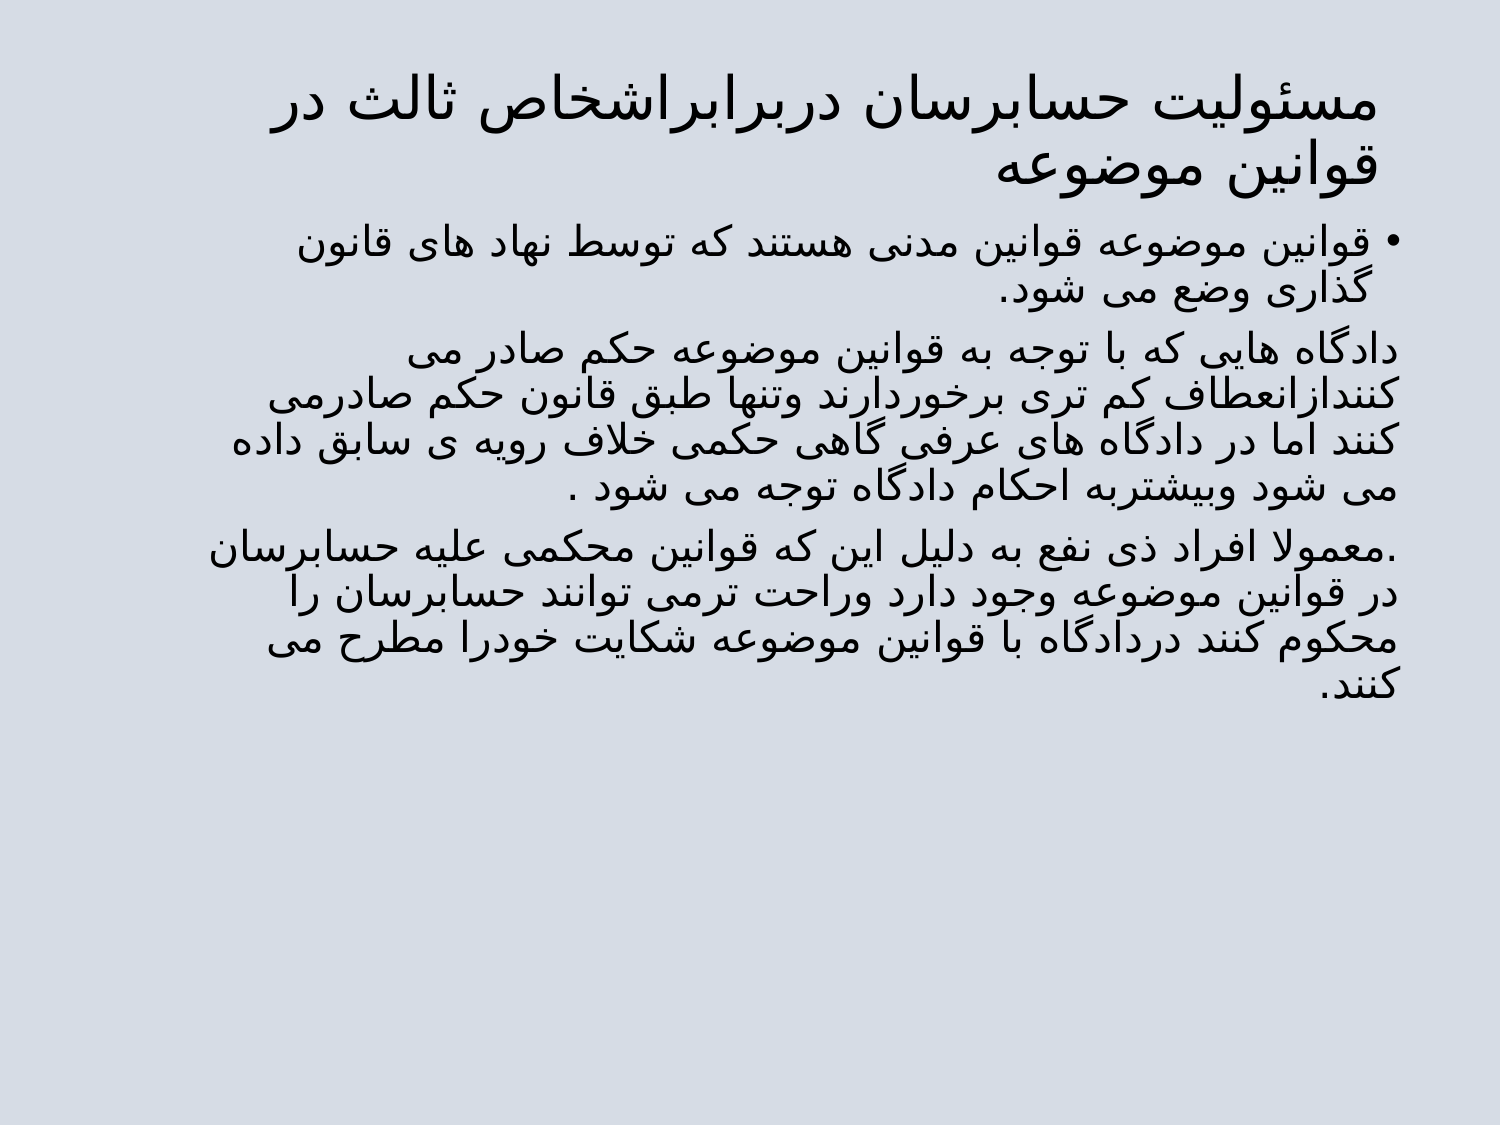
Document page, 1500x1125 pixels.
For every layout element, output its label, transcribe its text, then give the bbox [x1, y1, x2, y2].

list قوانین موضوعه قوانین مدنی هستند که توسط نهاد های قانون گذاری وضع می شود. دادگاه هایی که با توجه به قوانین موضوعه حکم صادر می کنندازانعطاف کم تری برخوردارند وتنها طبق قانون حکم صادرمی کنند اما در دادگاه های عرفی گاهی حکمی خلاف رویه ی سابق داده می شود وبیشتربه احکام دادگاه توجه می شود . .معمولا افراد ذی نفع به دلیل این که قوانین محکمی علیه حسابرسان در قوانین موضوعه وجود دارد وراحت ترمی توانند حسابرسان را محکوم کنند دردادگاه با قوانین موضوعه شکایت خودرا مطرح می کنند. [190, 212, 1416, 901]
title مسئولیت حسابرسان دربرابراشخاص ثالث در قوانین موضوعه [103, 59, 1397, 278]
